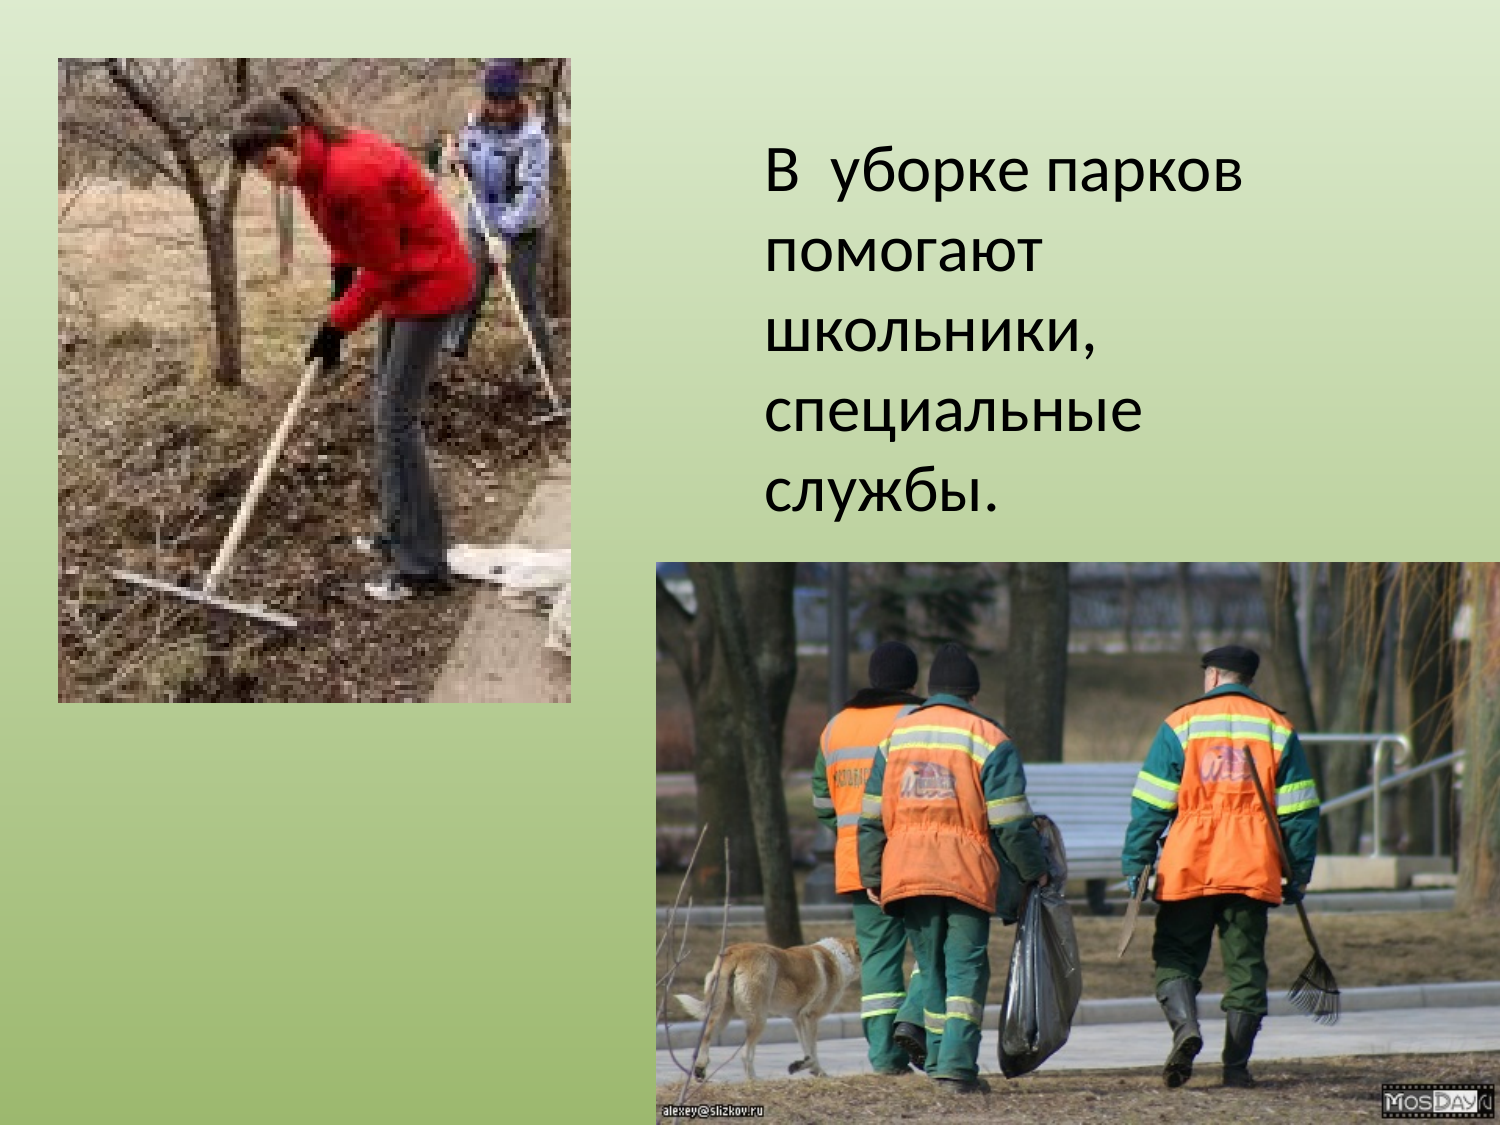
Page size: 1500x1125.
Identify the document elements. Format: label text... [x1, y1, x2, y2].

picture [58, 58, 571, 704]
text_box В уборке парков помогают школьники, специальные службы. [749, 117, 1336, 532]
picture [655, 562, 1500, 1125]
